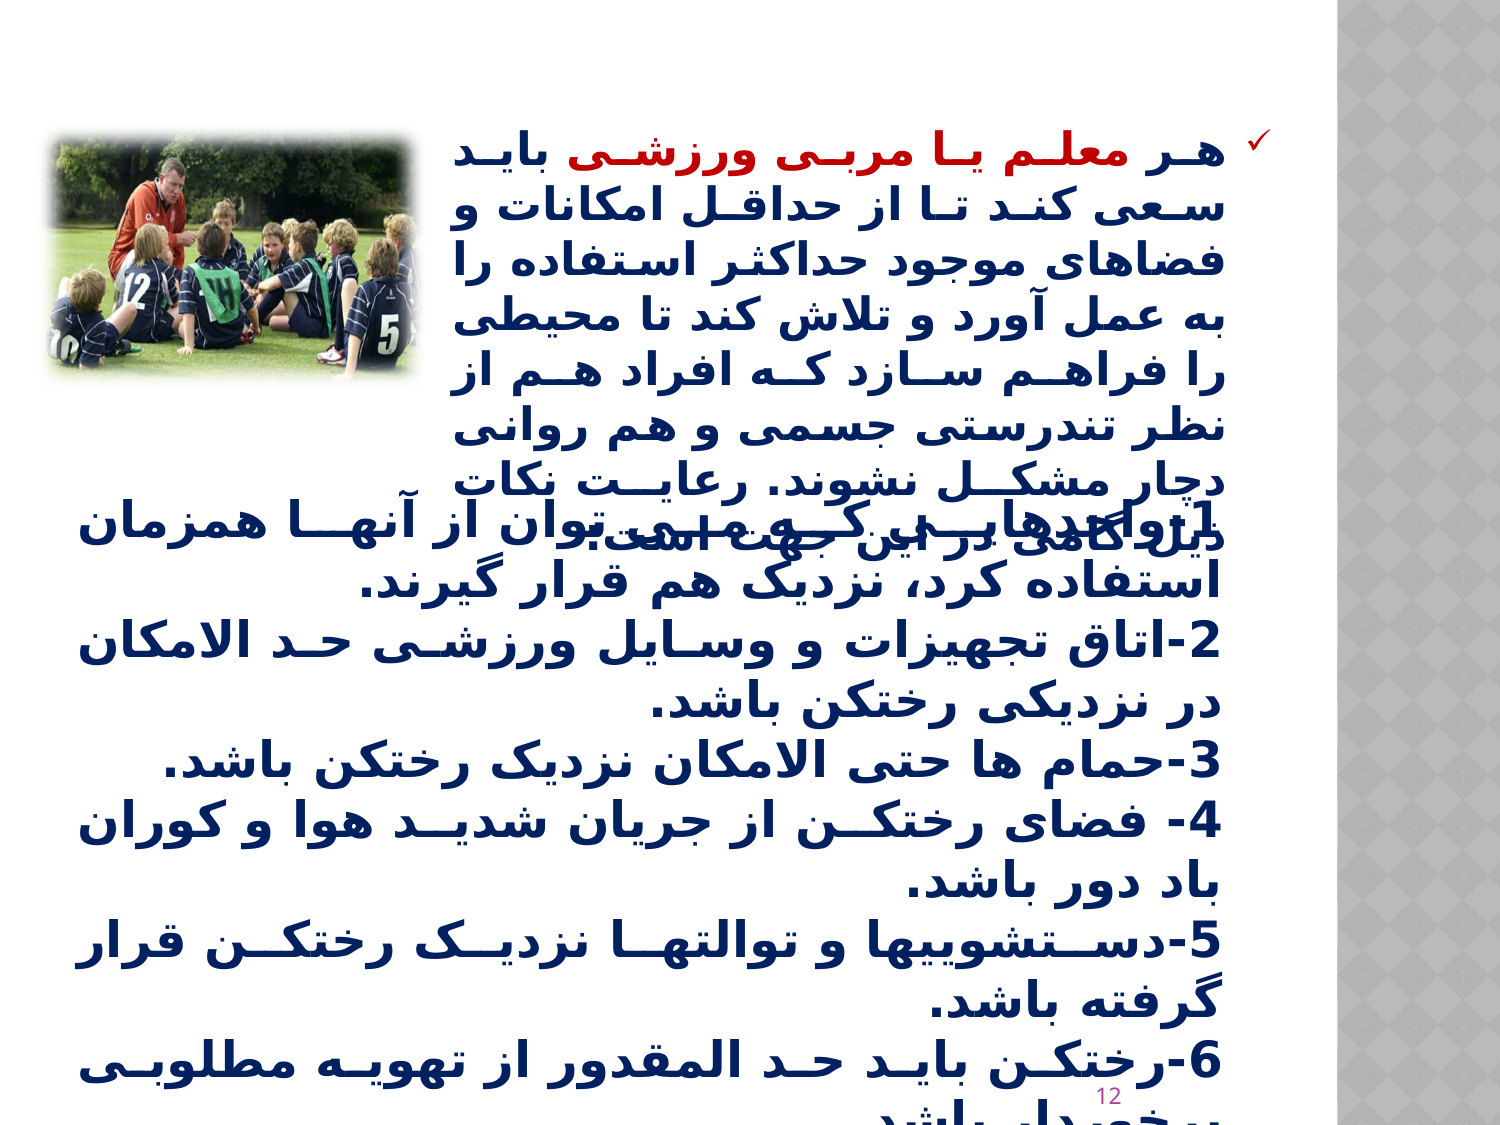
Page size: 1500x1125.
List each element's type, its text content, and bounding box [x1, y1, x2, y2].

text_box 1-واحدهایی که می توان از آنها همزمان استفاده کرد، نزدیک هم قرار گیرند. 2-اتاق تجهیزات و وسایل ورزشی حد الامکان در نزدیکی رختکن باشد. 3-حمام ها حتی الامکان نزدیک رختکن باشد. 4- فضای رختکن از جریان شدید هوا و کوران باد دور باشد. 5-دستشوییها و توالتها نزدیک رختکن قرار گرفته باشد. 6-رختکن باید حد المقدور از تهویه مطلوبی برخوردار باشد. [62, 479, 1238, 1125]
list هر معلم یا مربی ورزشی باید سعی کند تا از حداقل امکانات و فضاهای موجود حداكثر استفاده را به عمل آورد و تلاش کند تا محیطی را فراهم سازد که افراد هم از نظر تندرستی جسمی و هم روانی دچار مشکل نشوند. رعایت نکات ذیل گامی در این جهت است: [437, 112, 1288, 475]
picture [36, 124, 426, 389]
